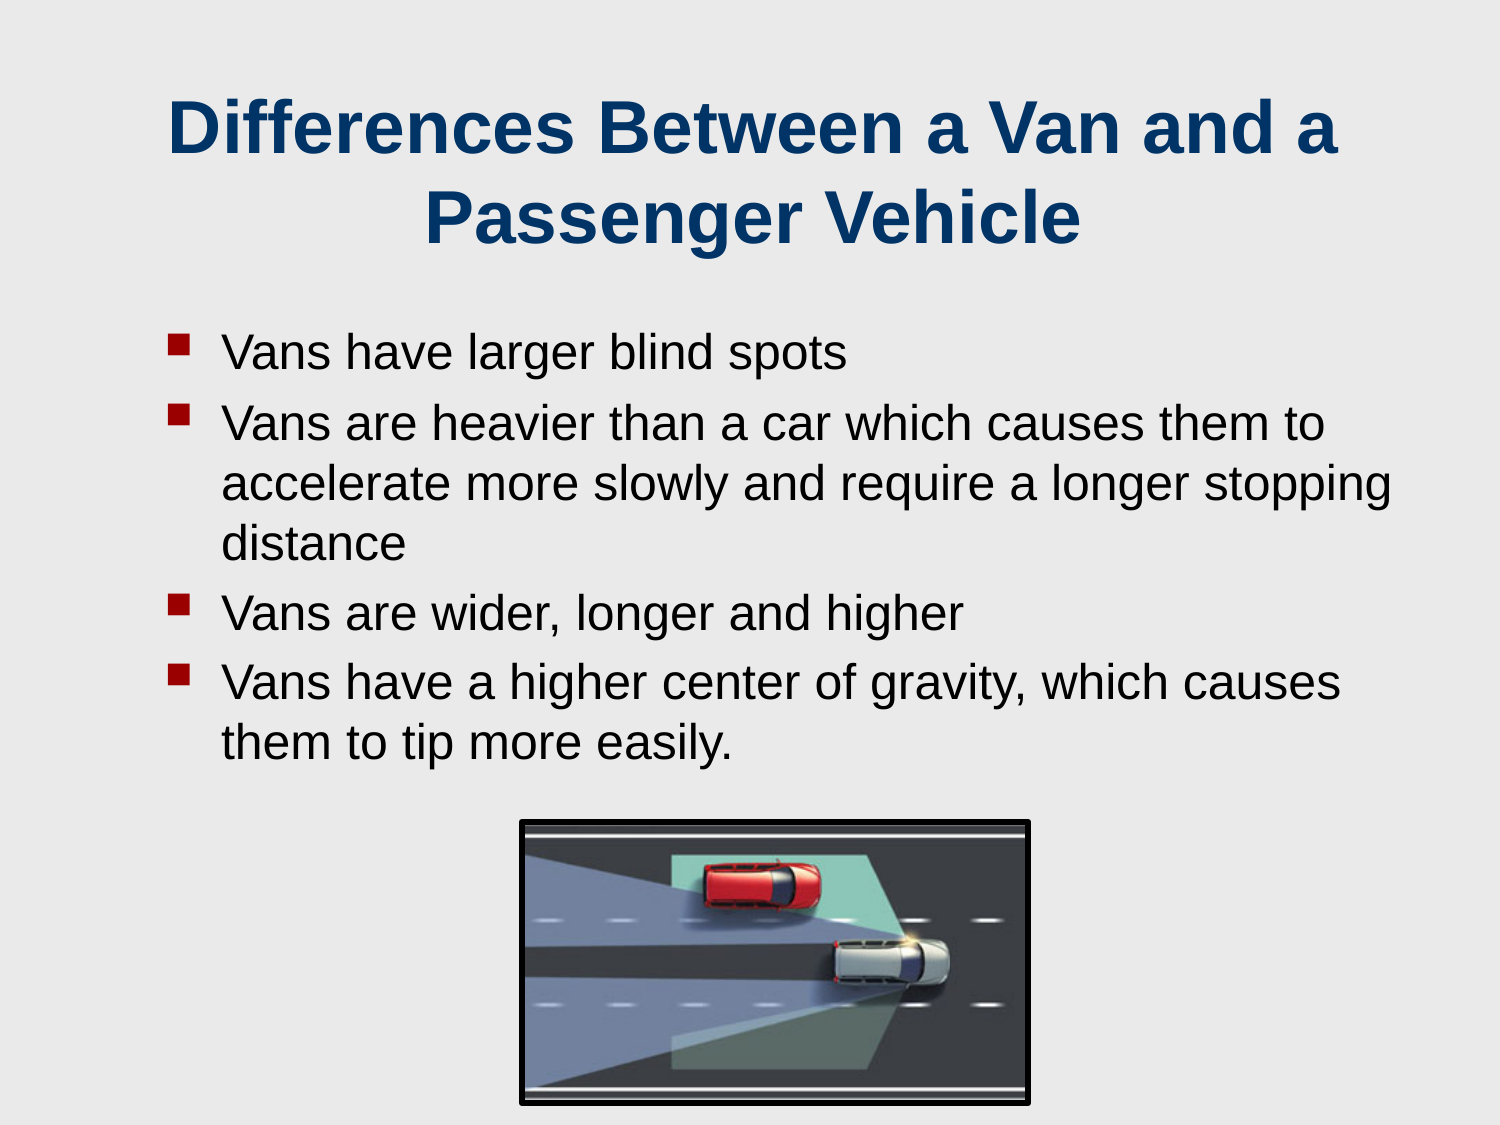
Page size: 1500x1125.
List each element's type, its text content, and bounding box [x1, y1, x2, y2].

picture [524, 824, 1026, 1101]
title Differences Between a Van and a Passenger Vehicle [24, 69, 1483, 267]
list Vans have larger blind spots Vans are heavier than a car which causes them to accelerate more slowly and require a longer stopping distance Vans are wider, longer and higher Vans have a higher center of gravity, which causes them to tip more easily. [149, 312, 1481, 1001]
